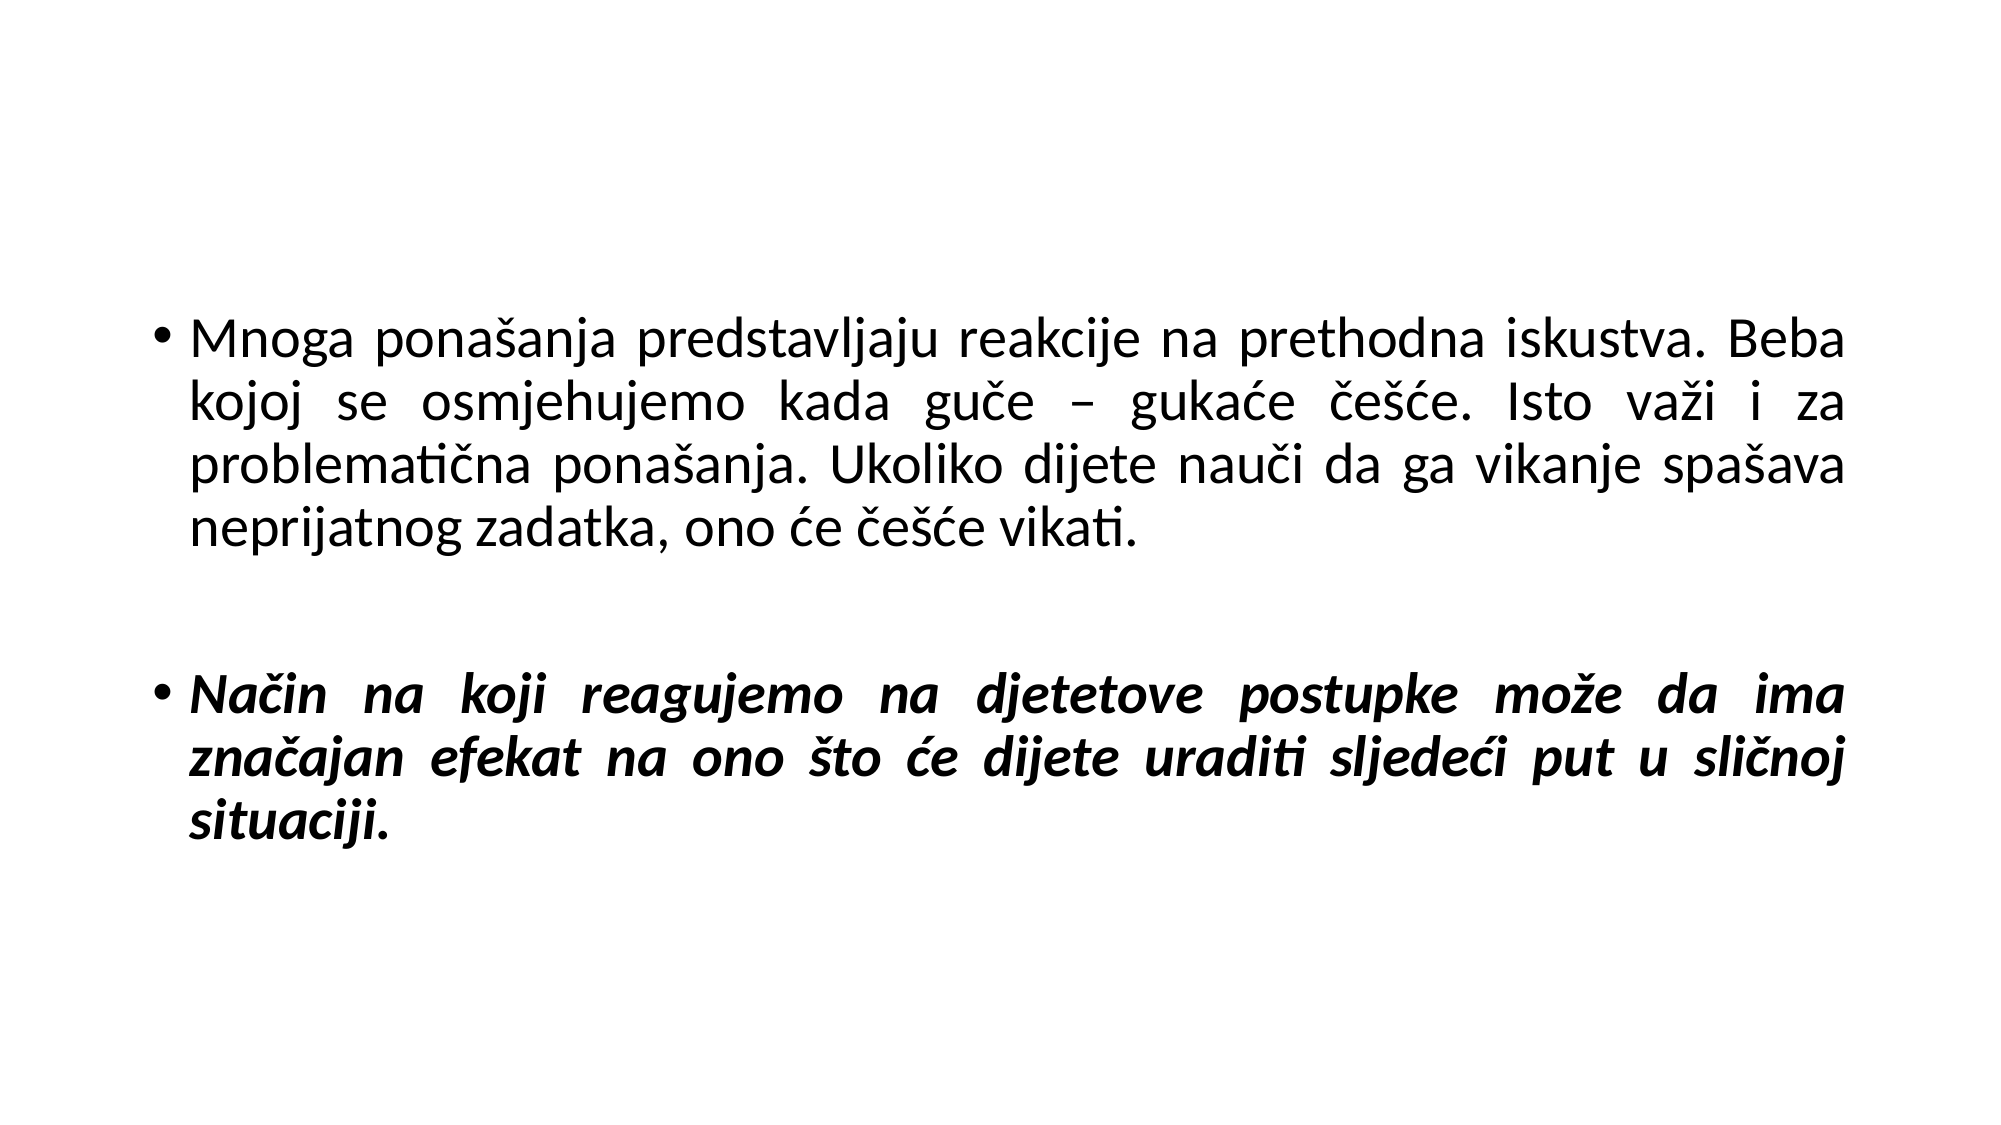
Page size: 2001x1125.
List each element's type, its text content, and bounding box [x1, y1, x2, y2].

list Mnoga ponašanja predstavljaju reakcije na prethodna iskustva. Beba kojoj se osmjehujemo kada guče – gukaće češće. Isto važi i za problematična ponašanja. Ukoliko dijete nauči da ga vikanje spašava neprijatnog zadatka, ono će češće vikati. Način na koji reagujemo na djetetove postupke može da ima značajan efekat na ono što će dijete uraditi sljedeći put u sličnoj situaciji. [137, 299, 1863, 1014]
